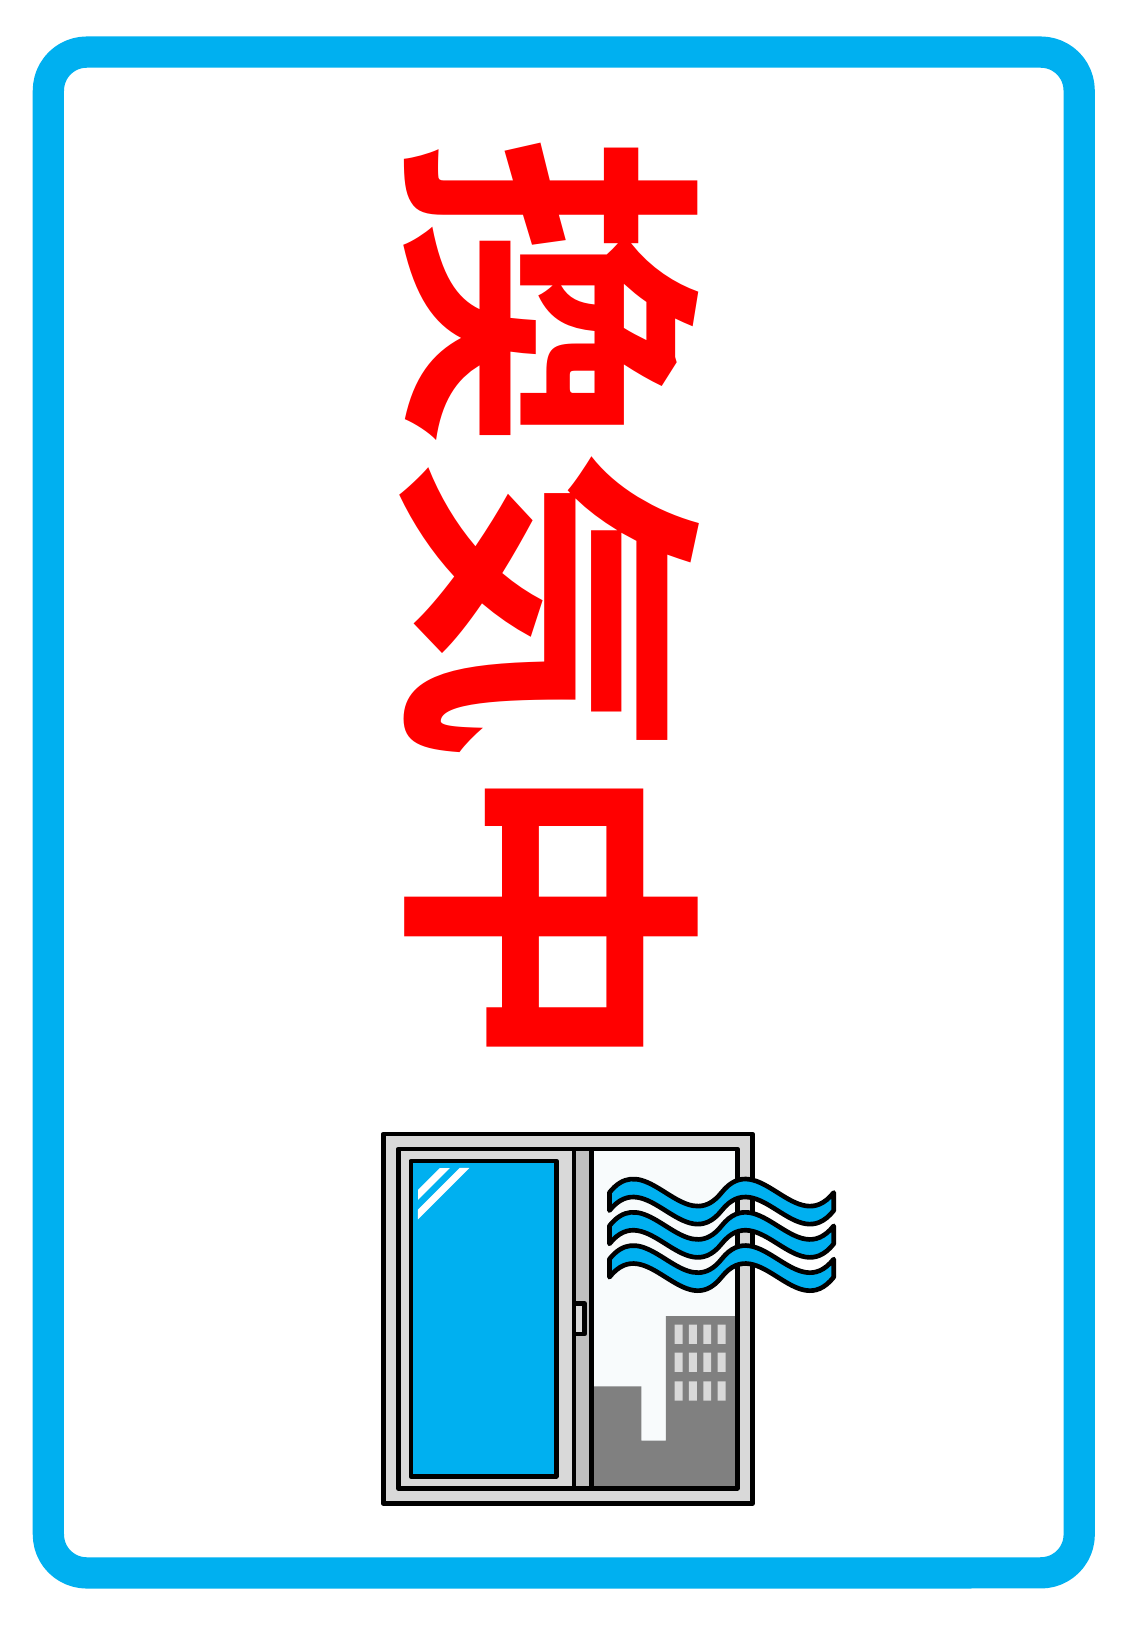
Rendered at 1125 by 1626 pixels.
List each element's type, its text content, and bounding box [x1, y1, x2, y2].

text_box 換気中 [343, 121, 753, 1575]
text_box [46, 49, 1082, 1576]
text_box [383, 1133, 835, 1504]
